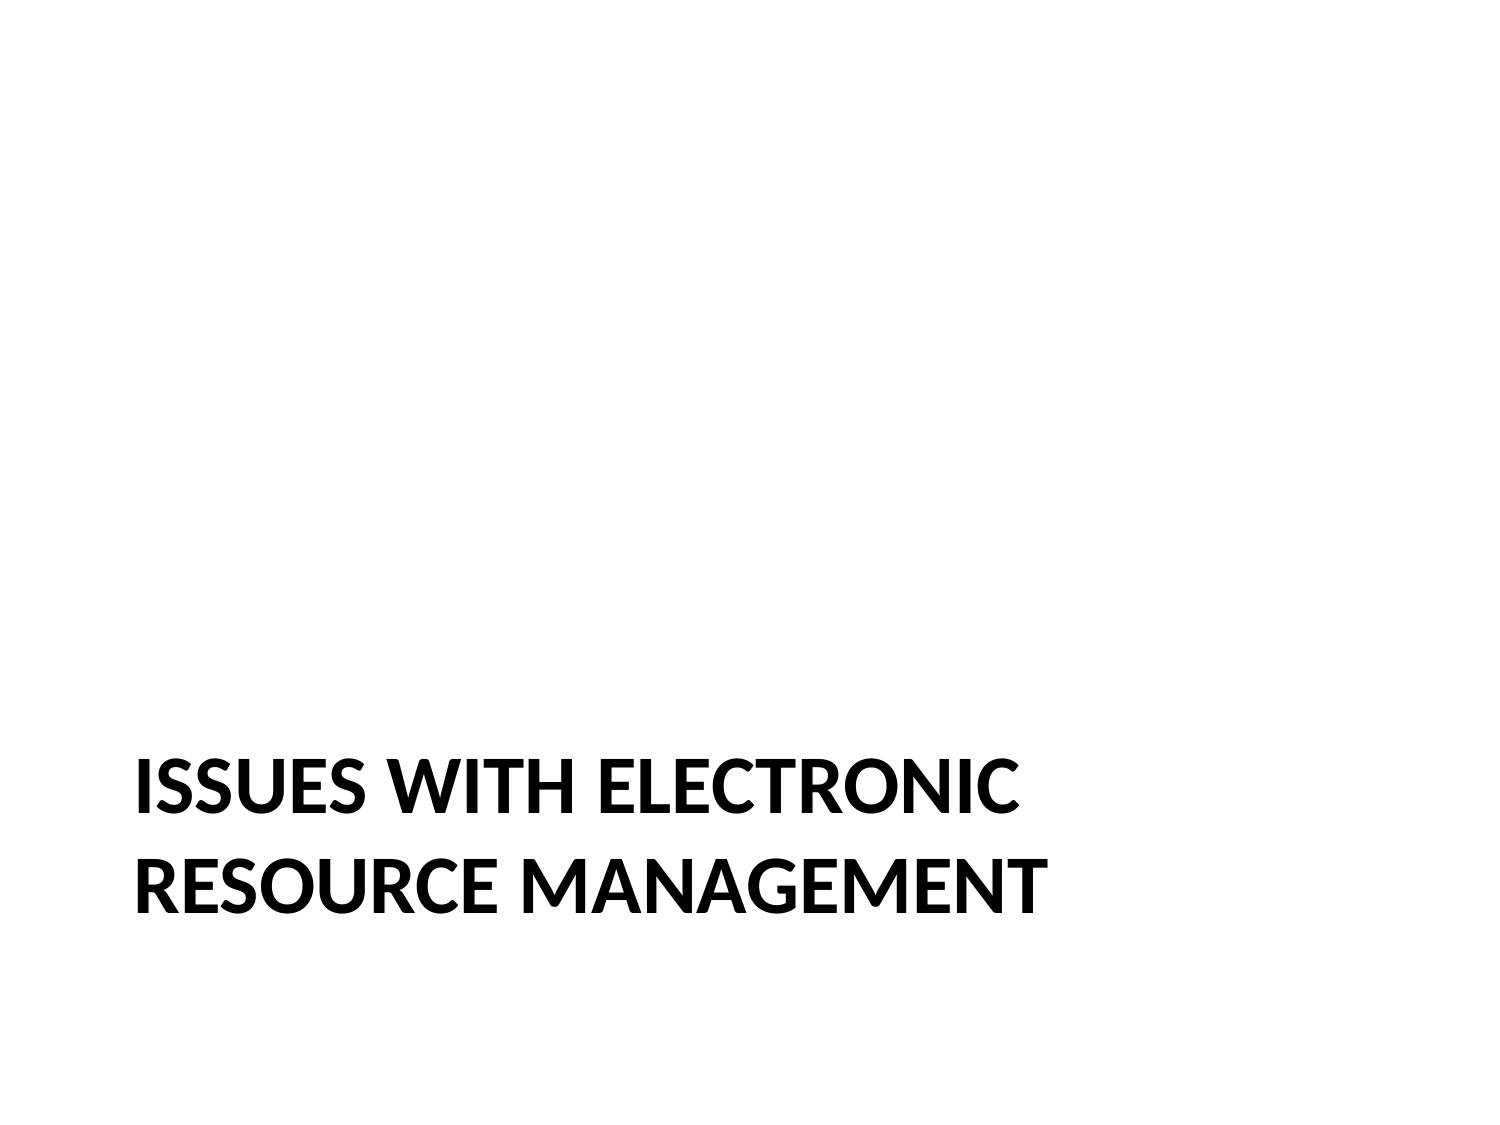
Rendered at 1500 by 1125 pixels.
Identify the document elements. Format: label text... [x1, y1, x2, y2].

title Issues with Electronic resource Management [118, 722, 1394, 947]
